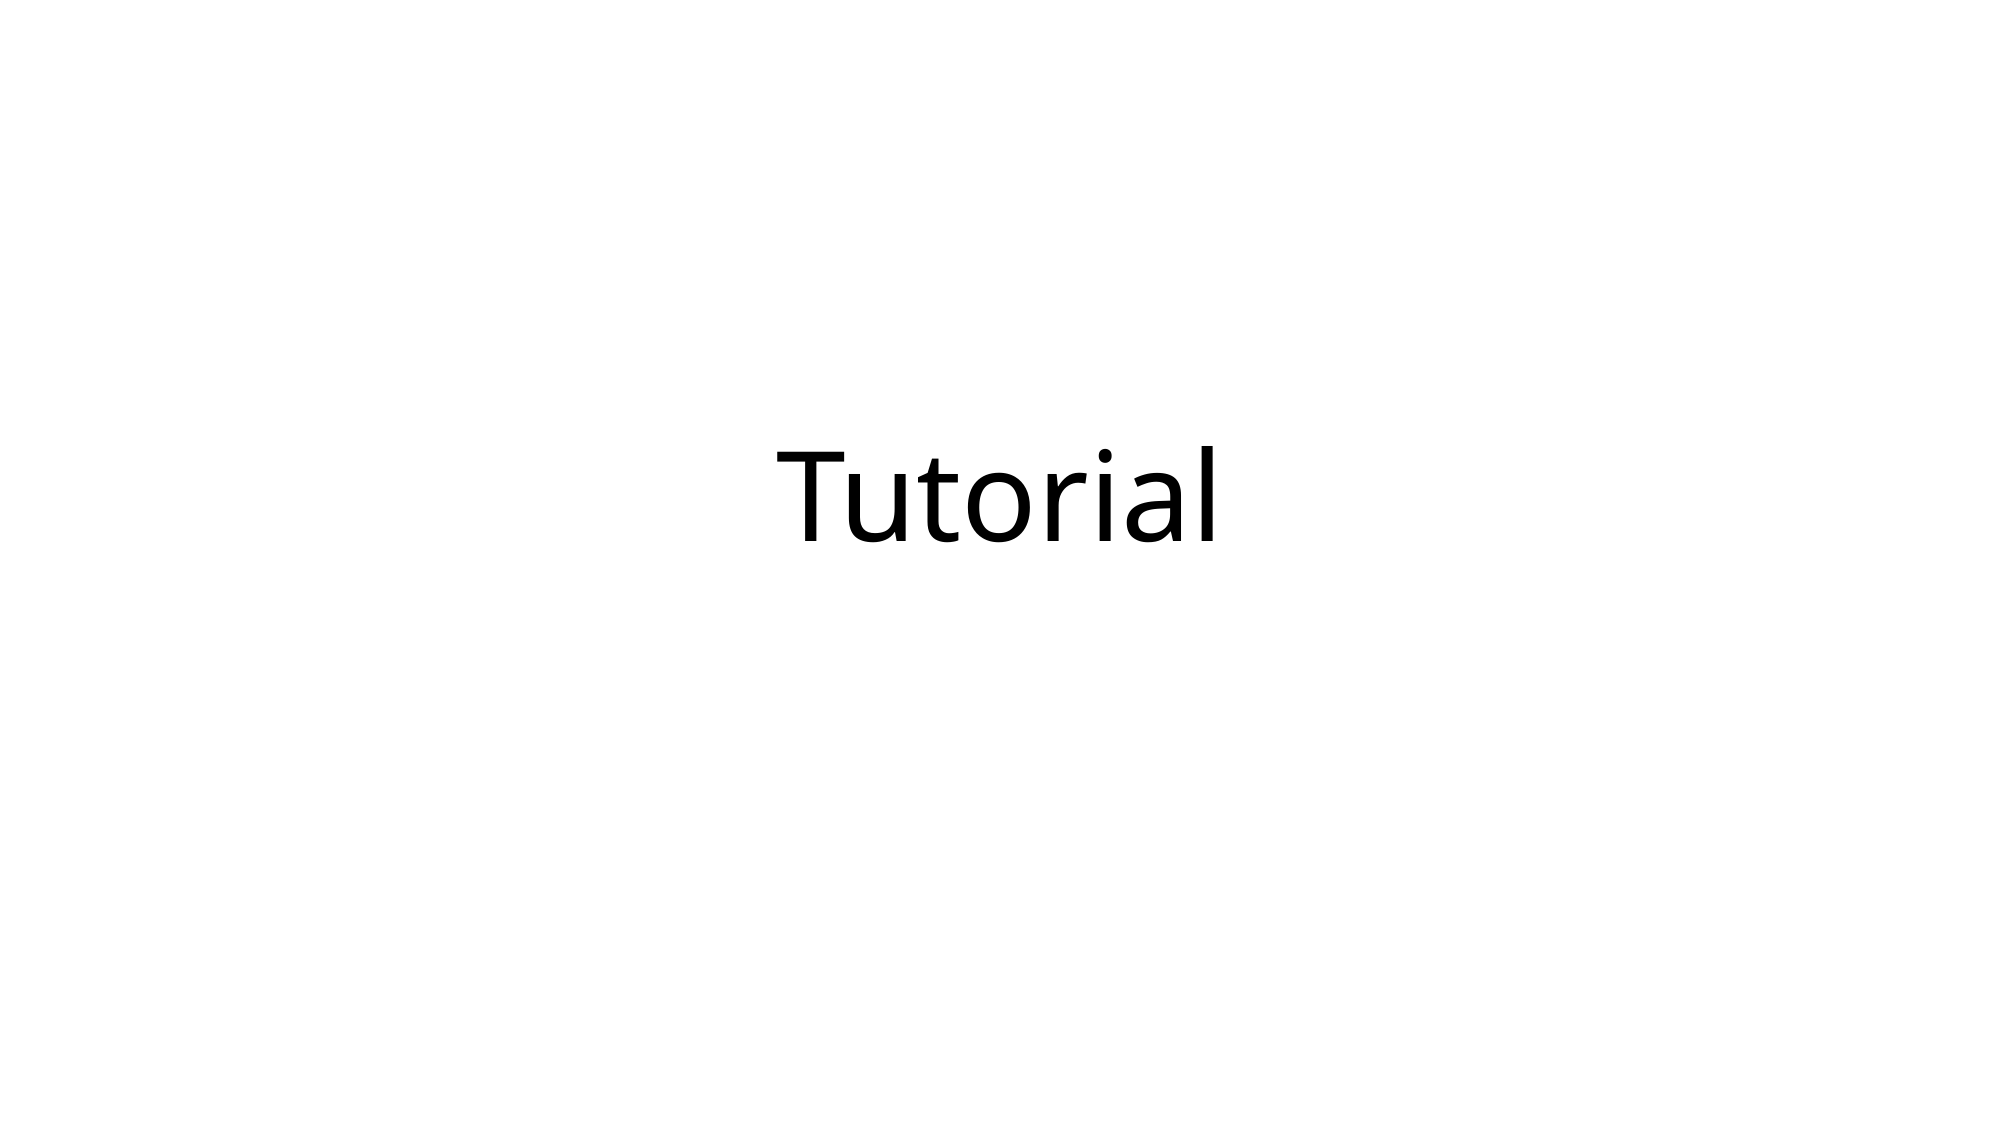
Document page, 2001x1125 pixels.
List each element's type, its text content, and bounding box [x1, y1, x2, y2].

title Tutorial [249, 184, 1750, 576]
